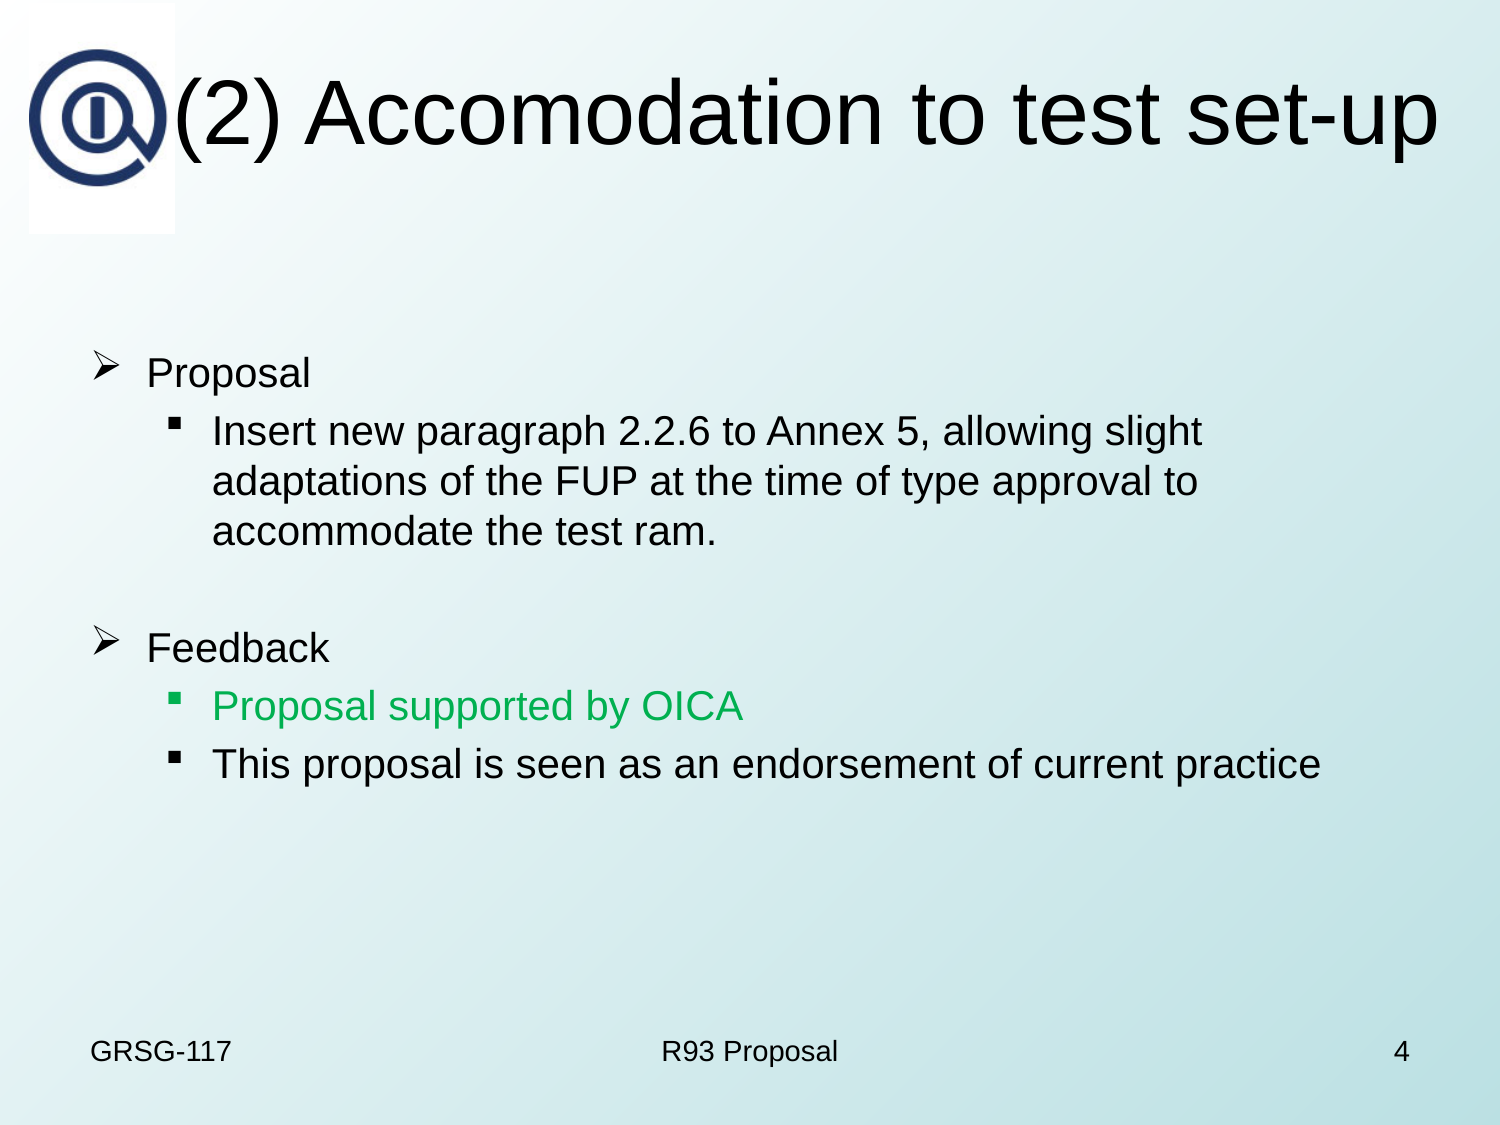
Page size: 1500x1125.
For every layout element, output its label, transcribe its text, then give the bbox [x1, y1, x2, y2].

picture [29, 3, 175, 234]
slide_number 4 [1074, 1024, 1426, 1103]
slide_number GRSG-117 [74, 1024, 426, 1103]
footer R93 Proposal [512, 1024, 988, 1103]
title (2) Accomodation to test set-up [132, 45, 1483, 233]
list Proposal Insert new paragraph 2.2.6 to Annex 5, allowing slight adaptations of the FUP at the time of type approval to accommodate the test ram. Feedback Proposal supported by OICA This proposal is seen as an endorsement of current practice [74, 337, 1426, 894]
